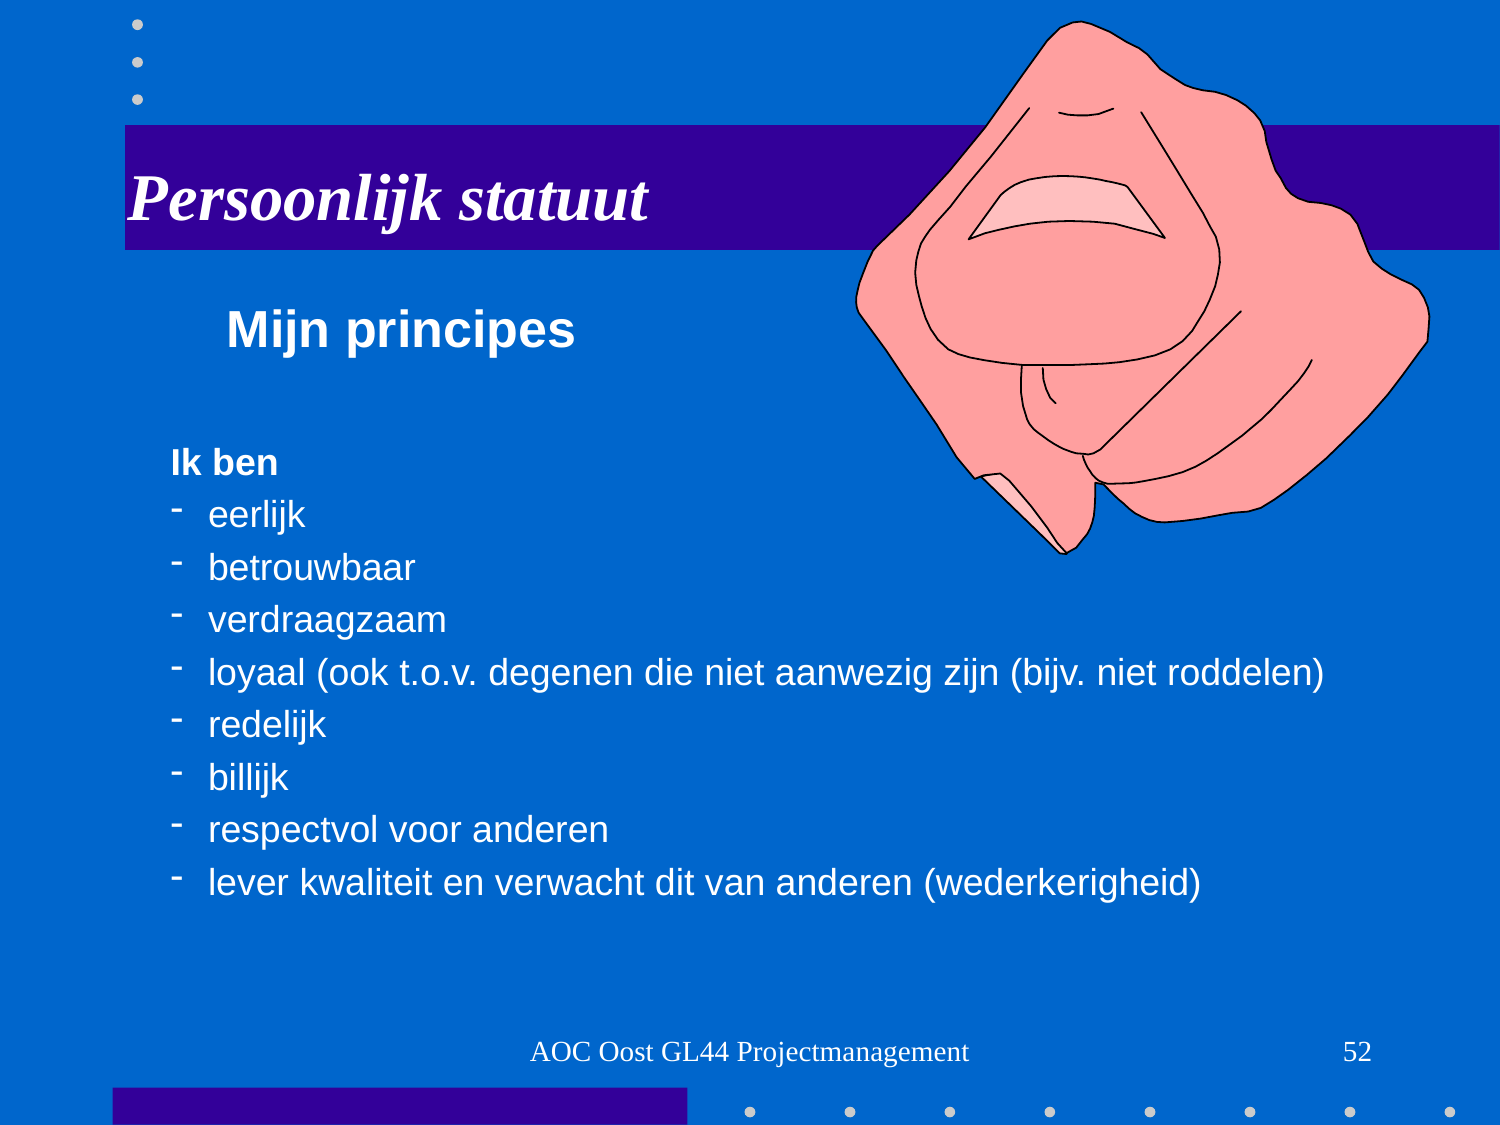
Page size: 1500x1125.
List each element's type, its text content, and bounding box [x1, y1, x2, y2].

slide_number 52 [1074, 1012, 1388, 1088]
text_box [853, 18, 1432, 557]
footer AOC Oost GL44 Projectmanagement [512, 1012, 988, 1088]
title Persoonlijk statuut [112, 99, 848, 287]
list Mijn principes Ik ben eerlijk betrouwbaar verdraagzaam loyaal (ook t.o.v. degenen die niet aanwezig zijn (bijv. niet roddelen) redelijk billijk respectvol voor anderen lever kwaliteit en verwacht dit van anderen (wederkerigheid) [5, 287, 1432, 963]
